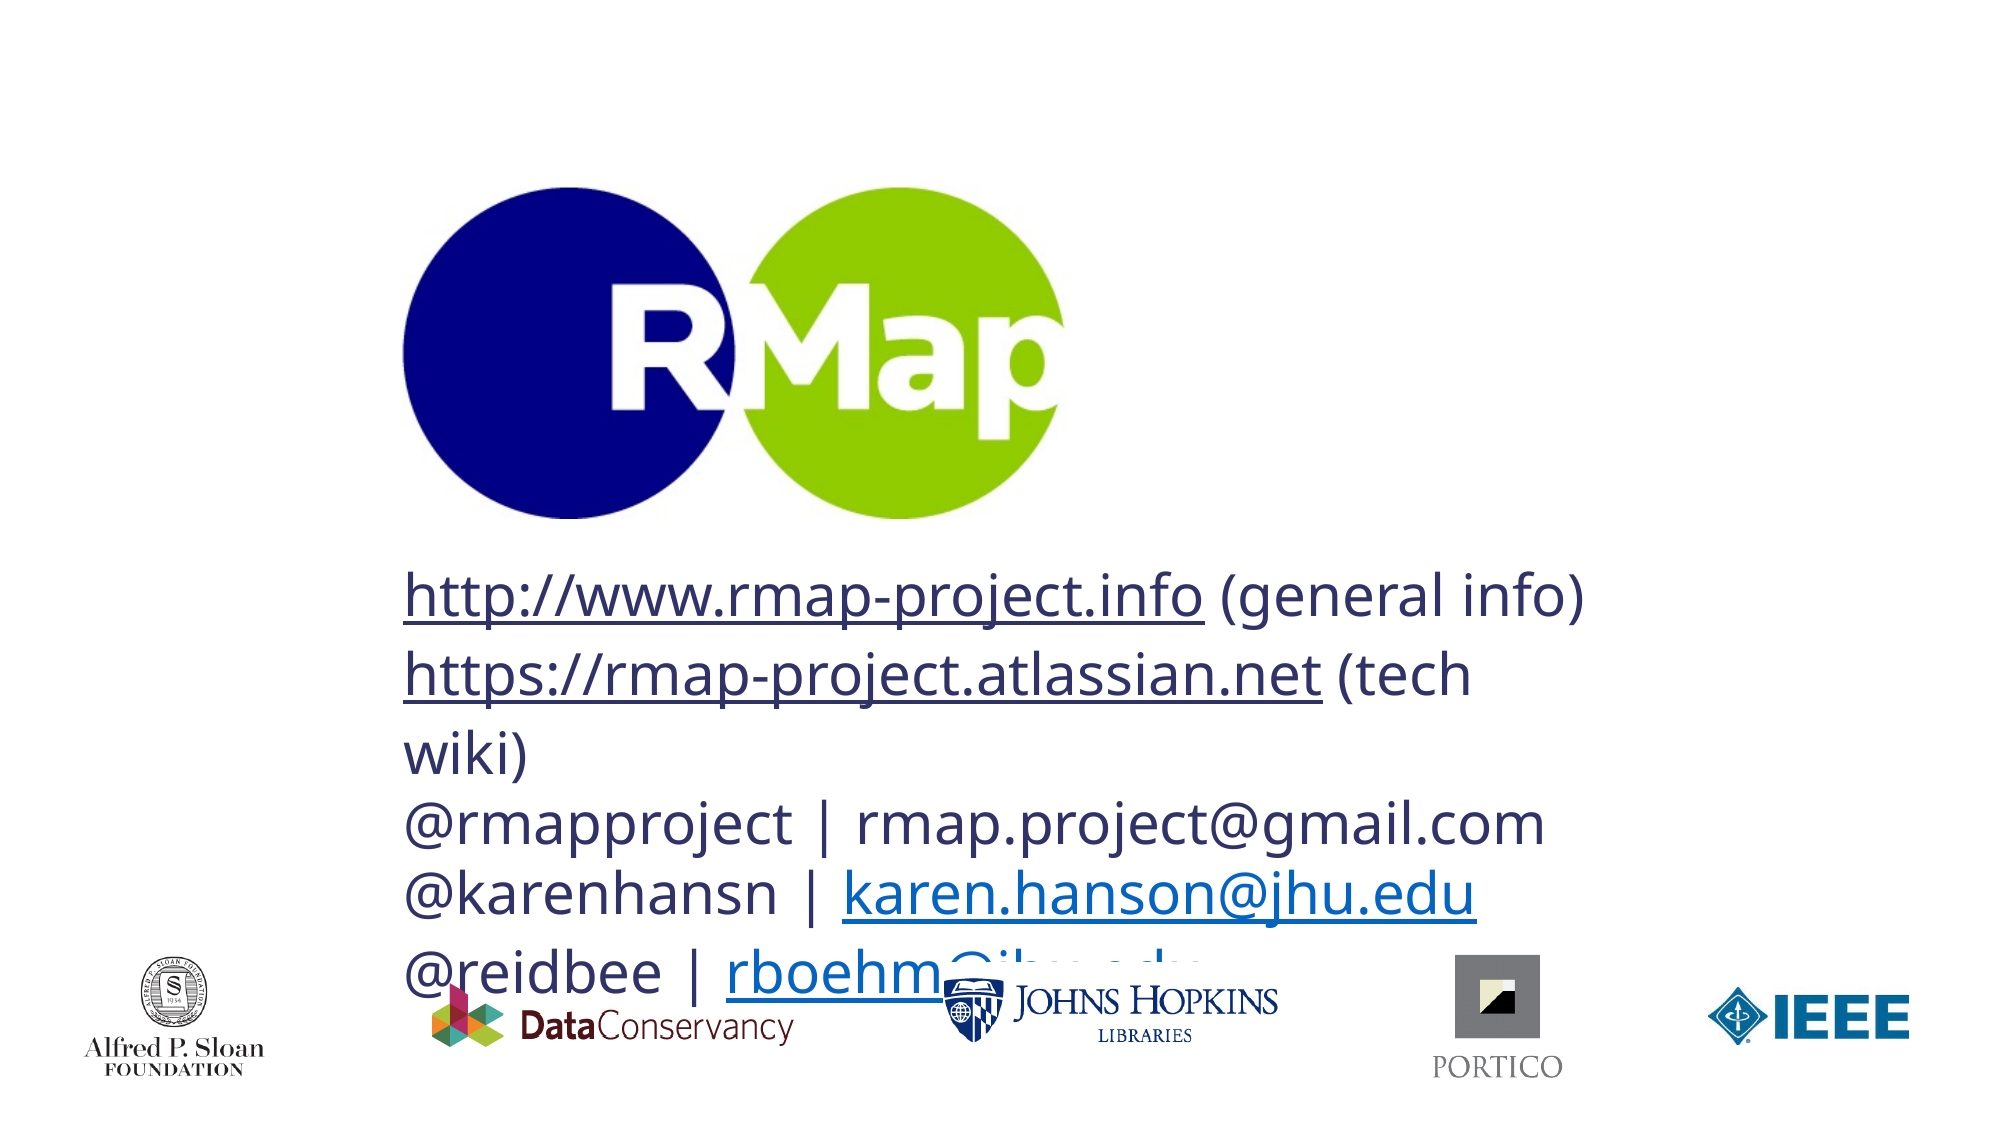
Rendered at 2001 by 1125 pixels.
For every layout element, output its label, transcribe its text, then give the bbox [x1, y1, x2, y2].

picture [1708, 987, 1909, 1045]
picture [943, 962, 1286, 1070]
picture [426, 977, 798, 1054]
picture [1887, 1001, 1909, 1033]
picture [400, 185, 1070, 519]
picture [1430, 934, 1564, 1098]
text_box http://www.rmap-project.info (general info) https://rmap-project.atlassian.net (tech wiki) @rmapproject | rmap.project@gmail.com @karenhansn | karen.hanson@jhu.edu @reidbee | rboehm@jhu.edu [388, 550, 1610, 1023]
picture [67, 953, 281, 1079]
